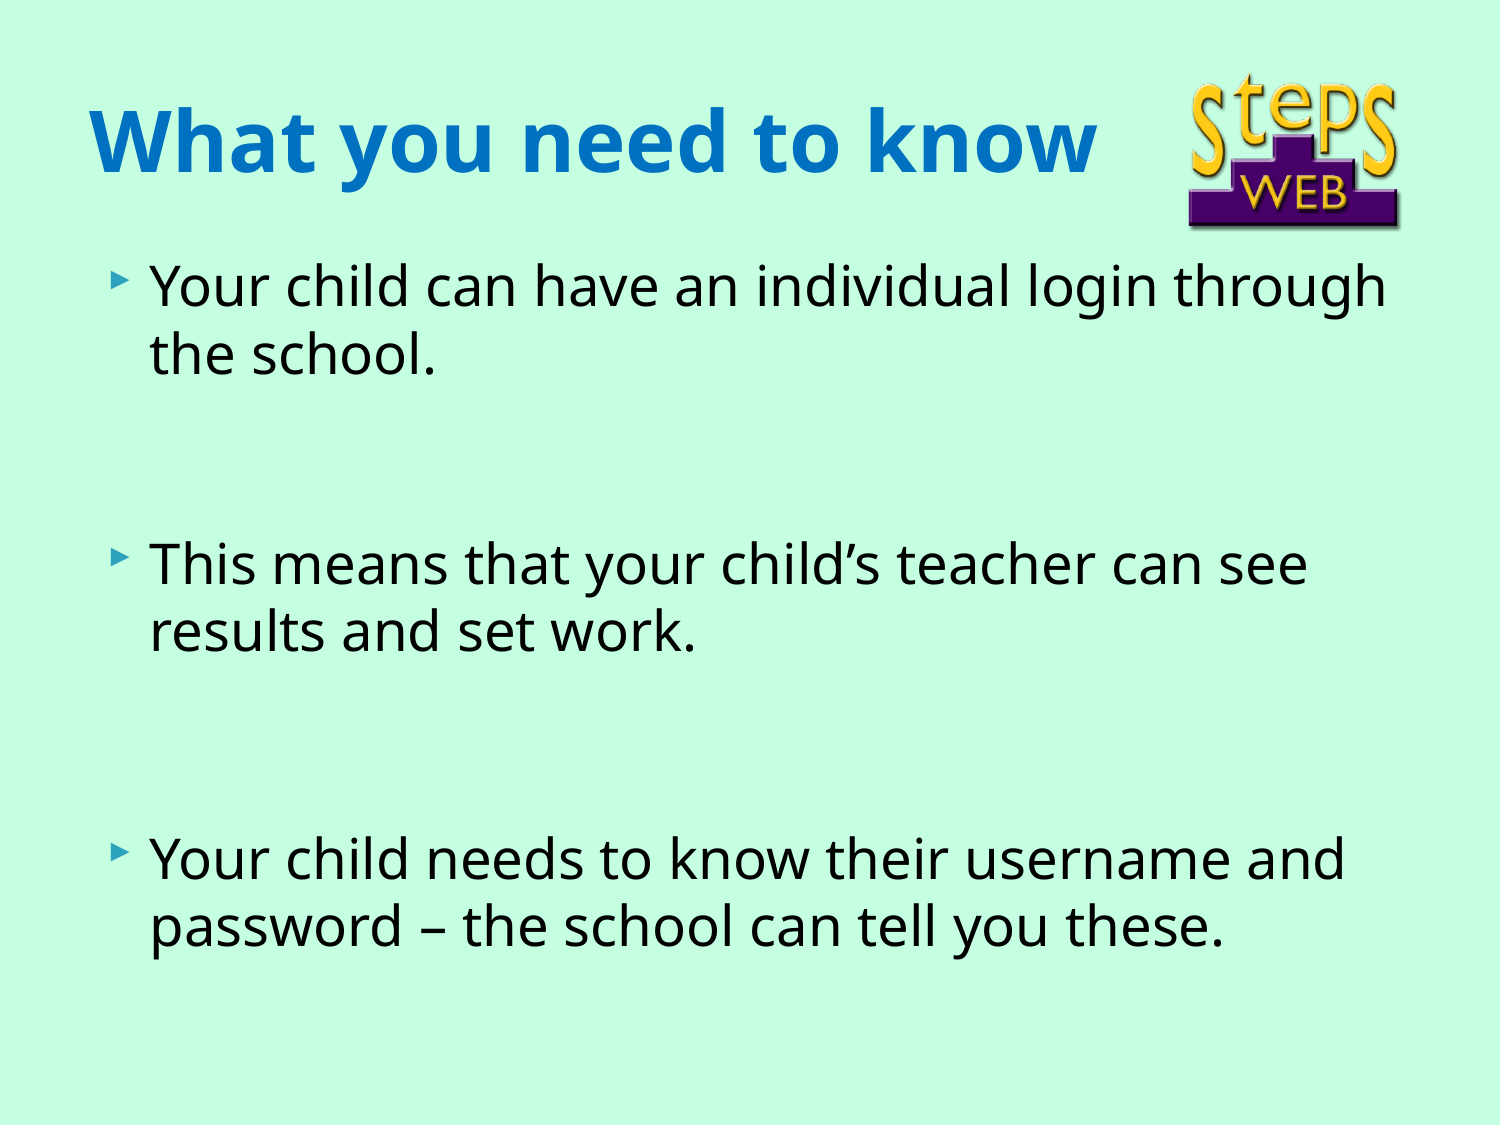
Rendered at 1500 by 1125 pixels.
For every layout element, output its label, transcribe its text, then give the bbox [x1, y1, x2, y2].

list Your child can have an individual login through the school. This means that your child’s teacher can see results and set work. Your child needs to know their username and password – the school can tell you these. [75, 243, 1425, 1047]
title What you need to know [75, 45, 1425, 233]
picture [1186, 71, 1403, 233]
